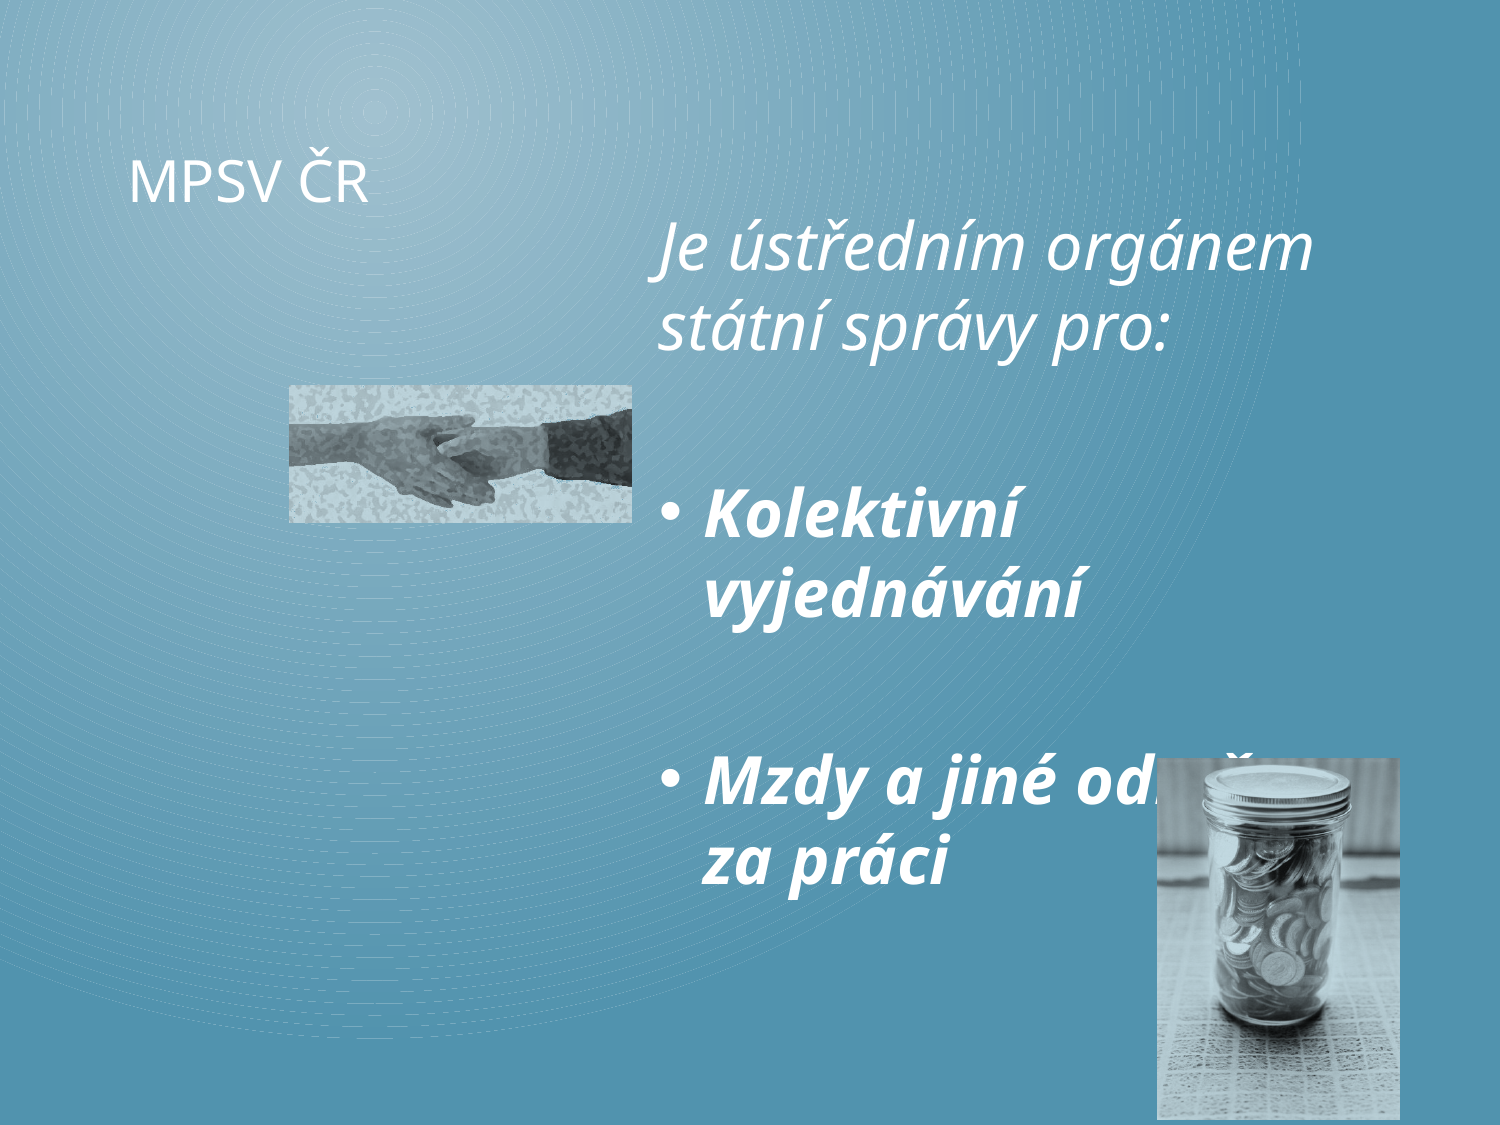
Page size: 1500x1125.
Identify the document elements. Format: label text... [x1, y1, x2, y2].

picture [289, 385, 633, 523]
list Je ústředním orgánem státní správy pro: Kolektivní vyjednávání Mzdy a jiné odměny za práci [643, 196, 1412, 1035]
picture [1157, 758, 1400, 1121]
title MPSV ČR [112, 137, 491, 338]
